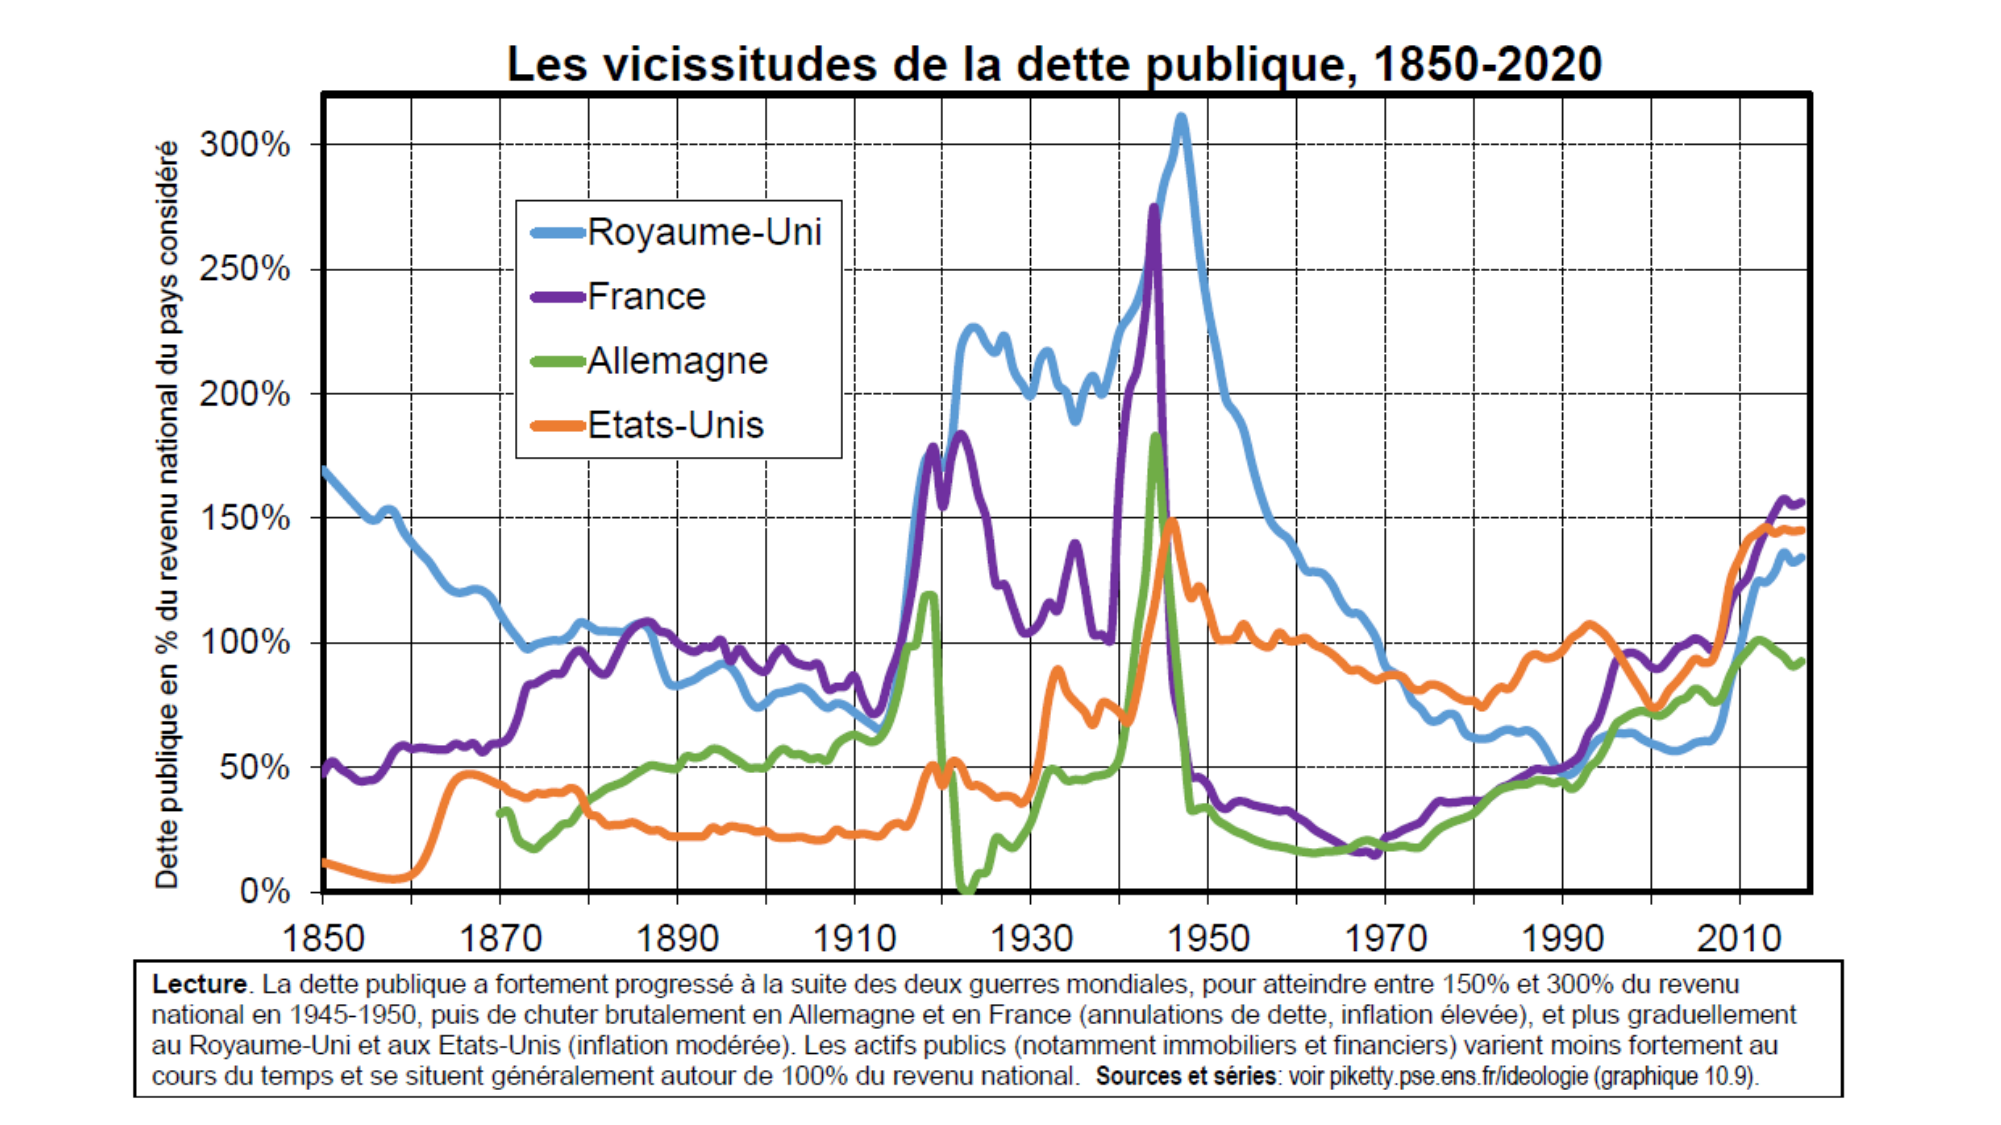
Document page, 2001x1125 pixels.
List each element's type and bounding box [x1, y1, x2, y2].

picture [119, 0, 1881, 1125]
